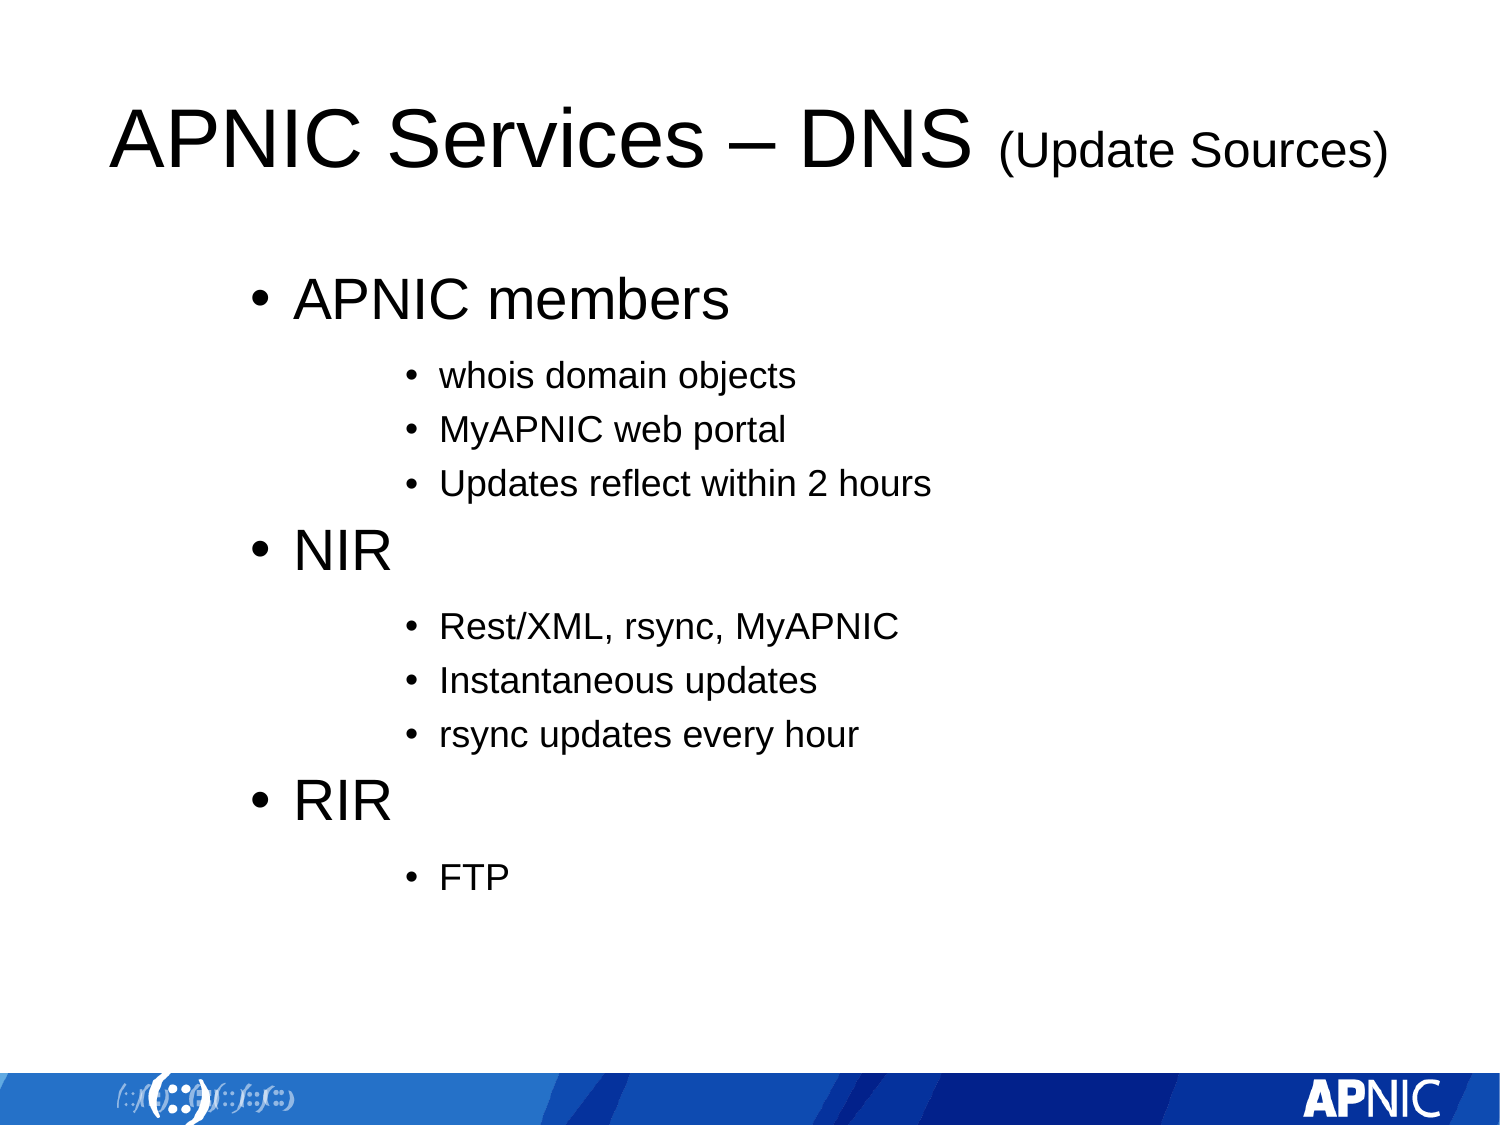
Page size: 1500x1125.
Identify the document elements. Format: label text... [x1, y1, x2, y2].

list APNIC members whois domain objects MyAPNIC web portal Updates reflect within 2 hours NIR Rest/XML, rsync, MyAPNIC Instantaneous updates rsync updates every hour RIR FTP [74, 262, 1425, 1006]
picture [0, 1069, 1500, 1125]
title APNIC Services – DNS (Update Sources) [74, 44, 1425, 233]
